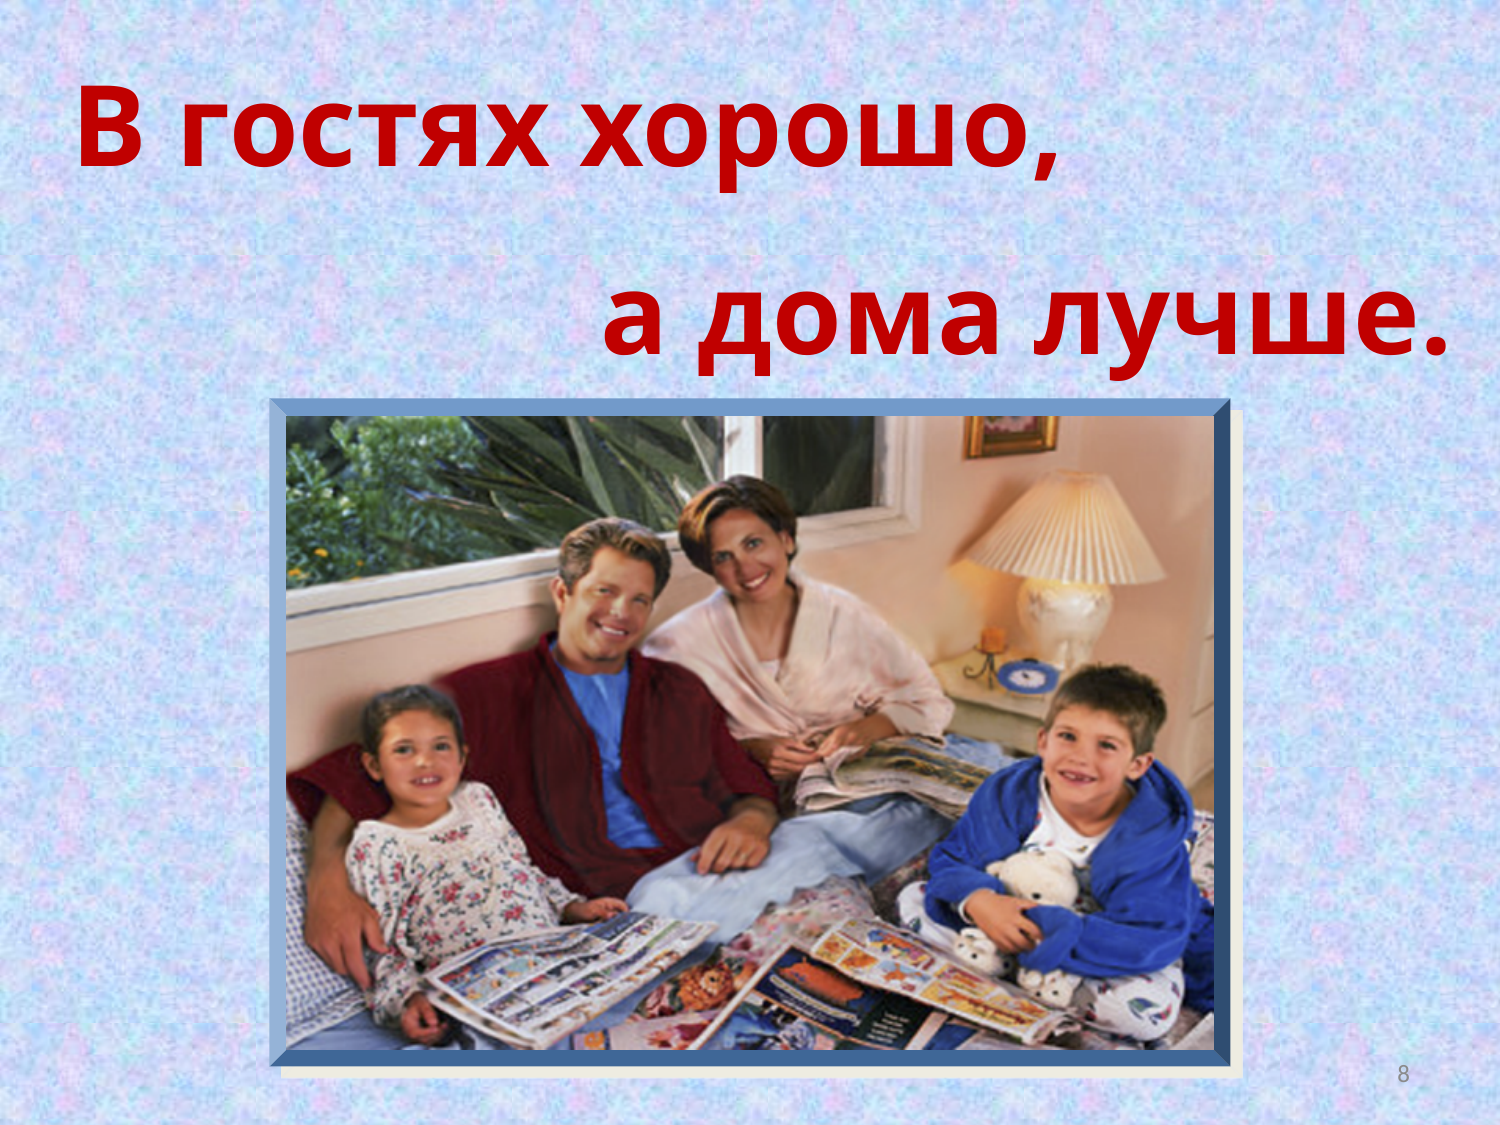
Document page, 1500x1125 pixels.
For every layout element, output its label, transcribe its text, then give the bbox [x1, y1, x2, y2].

text_box В гостях хорошо, [56, 46, 1109, 197]
text_box а дома лучше. [585, 234, 1500, 385]
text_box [269, 398, 1231, 1067]
slide_number 8 [1074, 1042, 1425, 1103]
picture [0, 0, 1500, 1125]
